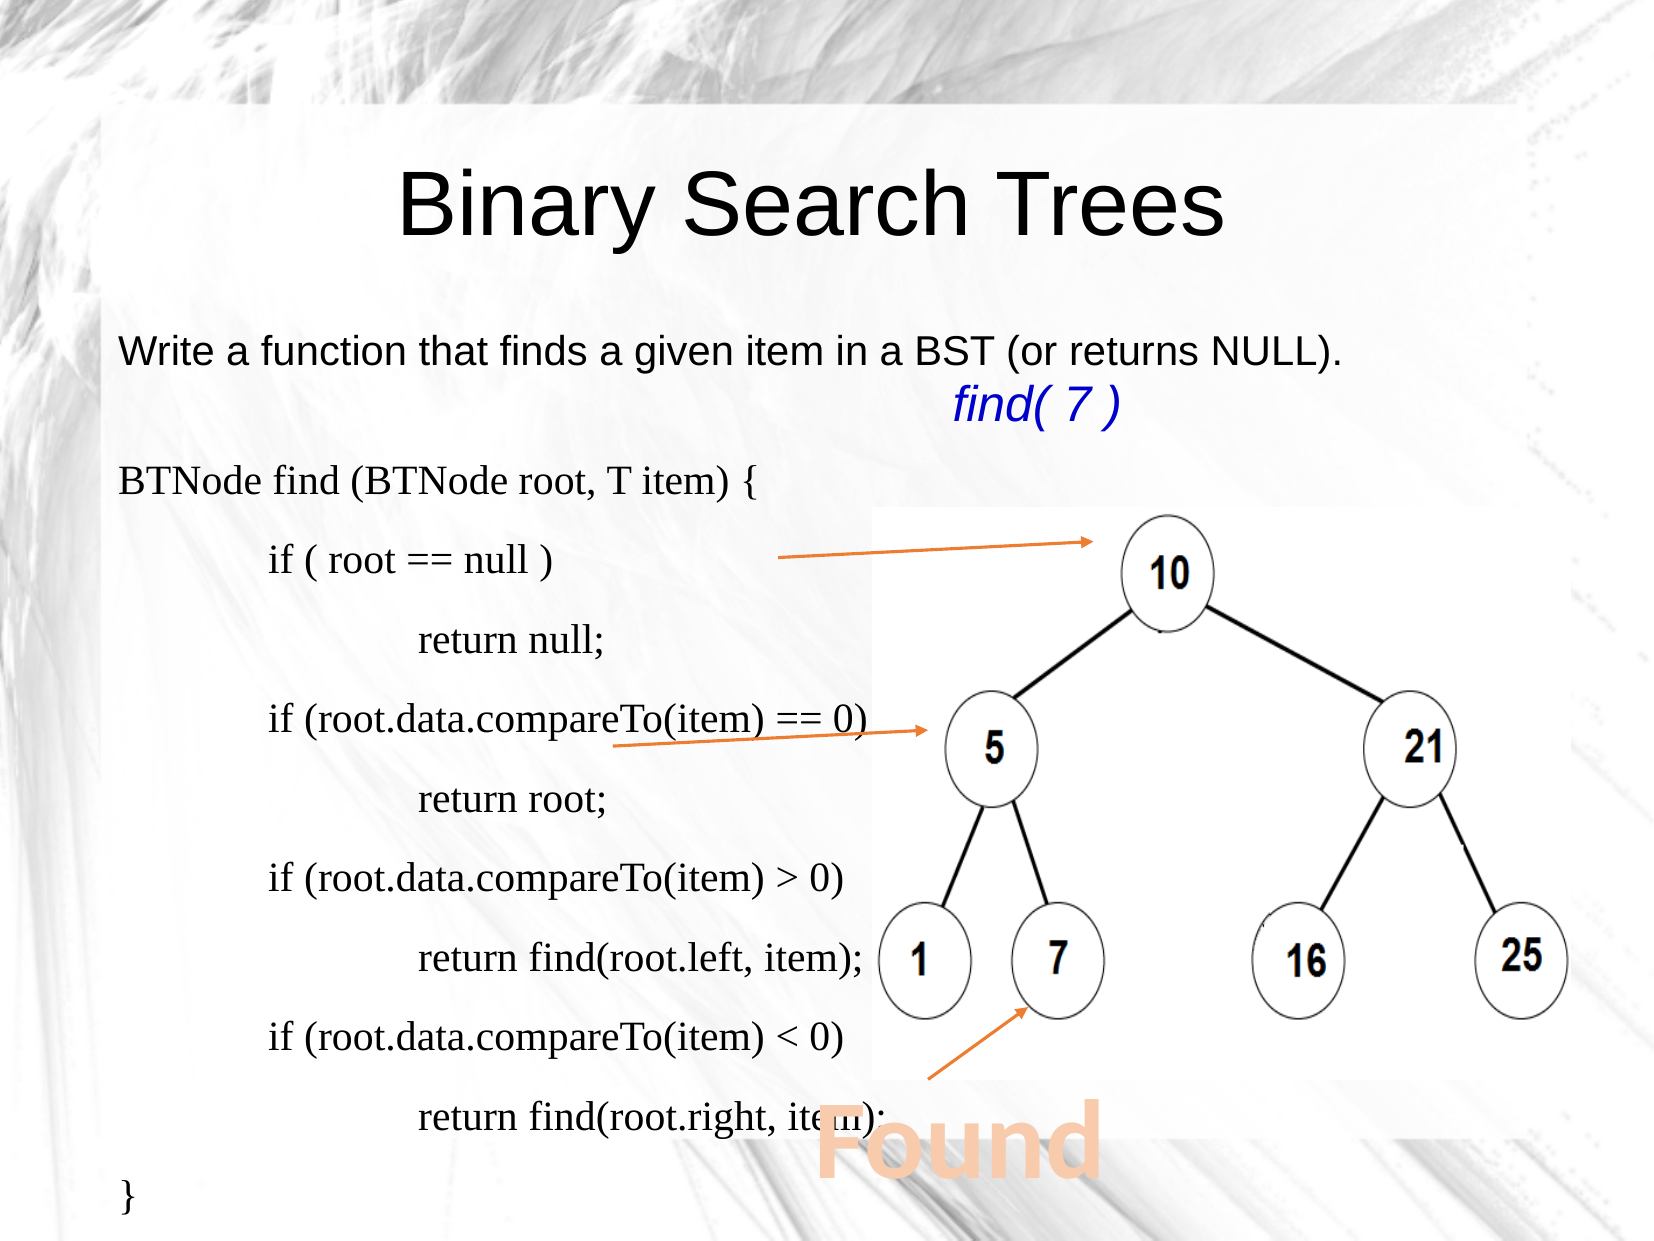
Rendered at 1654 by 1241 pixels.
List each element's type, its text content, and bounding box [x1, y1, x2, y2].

picture [0, 0, 1654, 1241]
title Binary Search Trees [118, 93, 1506, 299]
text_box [612, 730, 929, 747]
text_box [928, 1007, 1029, 1080]
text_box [778, 541, 1094, 558]
text_box Found [799, 1058, 1122, 1209]
list Write a function that finds a given item in a BST (or returns NULL). BTNode find (BTNode root, T item) { if ( root == null ) return null; if (root.data.compareTo(item) == 0) return root; if (root.data.compareTo(item) > 0) return find(root.left, item); if (root.data.compareTo(item) < 0) return find(root.right, item); } [118, 319, 1571, 1109]
text_box find( 7 ) [937, 364, 1176, 440]
